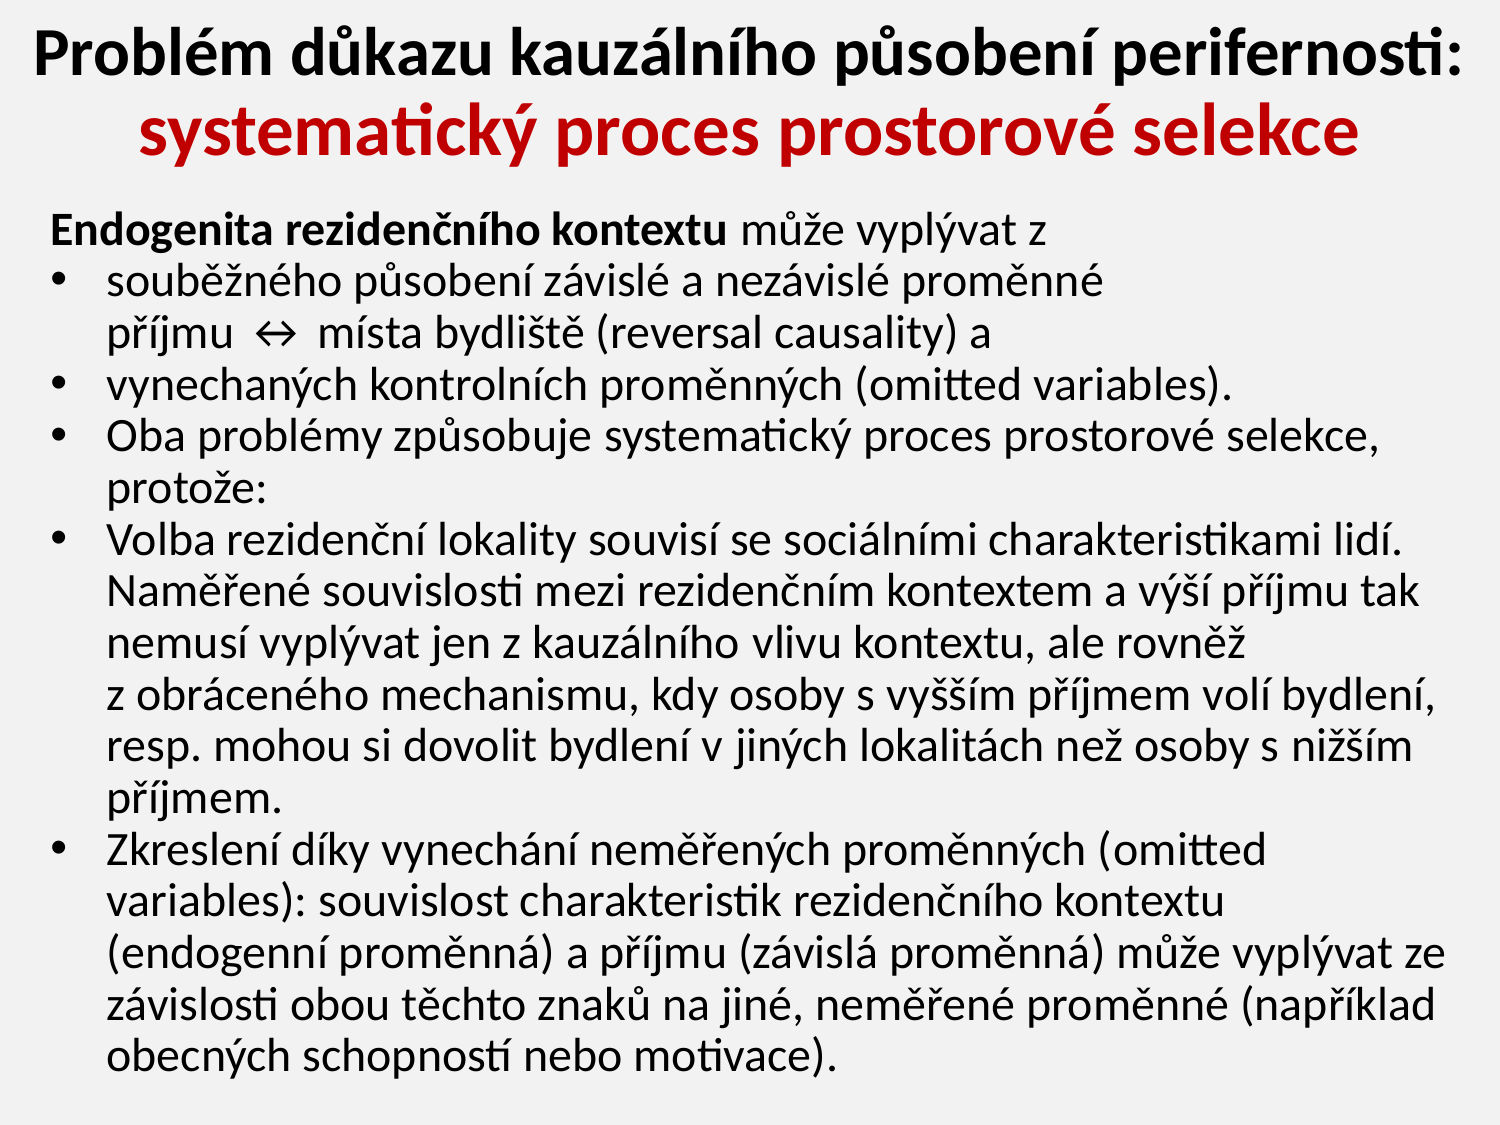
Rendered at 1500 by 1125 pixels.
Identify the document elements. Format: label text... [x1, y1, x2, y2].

list Endogenita rezidenčního kontextu může vyplývat z souběžného působení závislé a nezávislé proměnné příjmu ↔ místa bydliště (reversal causality) a vynechaných kontrolních proměnných (omitted variables). Oba problémy způsobuje systematický proces prostorové selekce, protože: Volba rezidenční lokality souvisí se sociálními charakteristikami lidí. Naměřené souvislosti mezi rezidenčním kontextem a výší příjmu tak nemusí vyplývat jen z kauzálního vlivu kontextu, ale rovněž z obráceného mechanismu, kdy osoby s vyšším příjmem volí bydlení, resp. mohou si dovolit bydlení v jiných lokalitách než osoby s nižším příjmem. Zkreslení díky vynechání neměřených proměnných (omitted variables): souvislost charakteristik rezidenčního kontextu (endogenní proměnná) a příjmu (závislá proměnná) může vyplývat ze závislosti obou těchto znaků na jiné, neměřené proměnné (například obecných schopností nebo motivace). [35, 196, 1465, 1094]
title Problém důkazu kauzálního působení perifernosti: systematický proces prostorové selekce [0, 0, 1500, 188]
